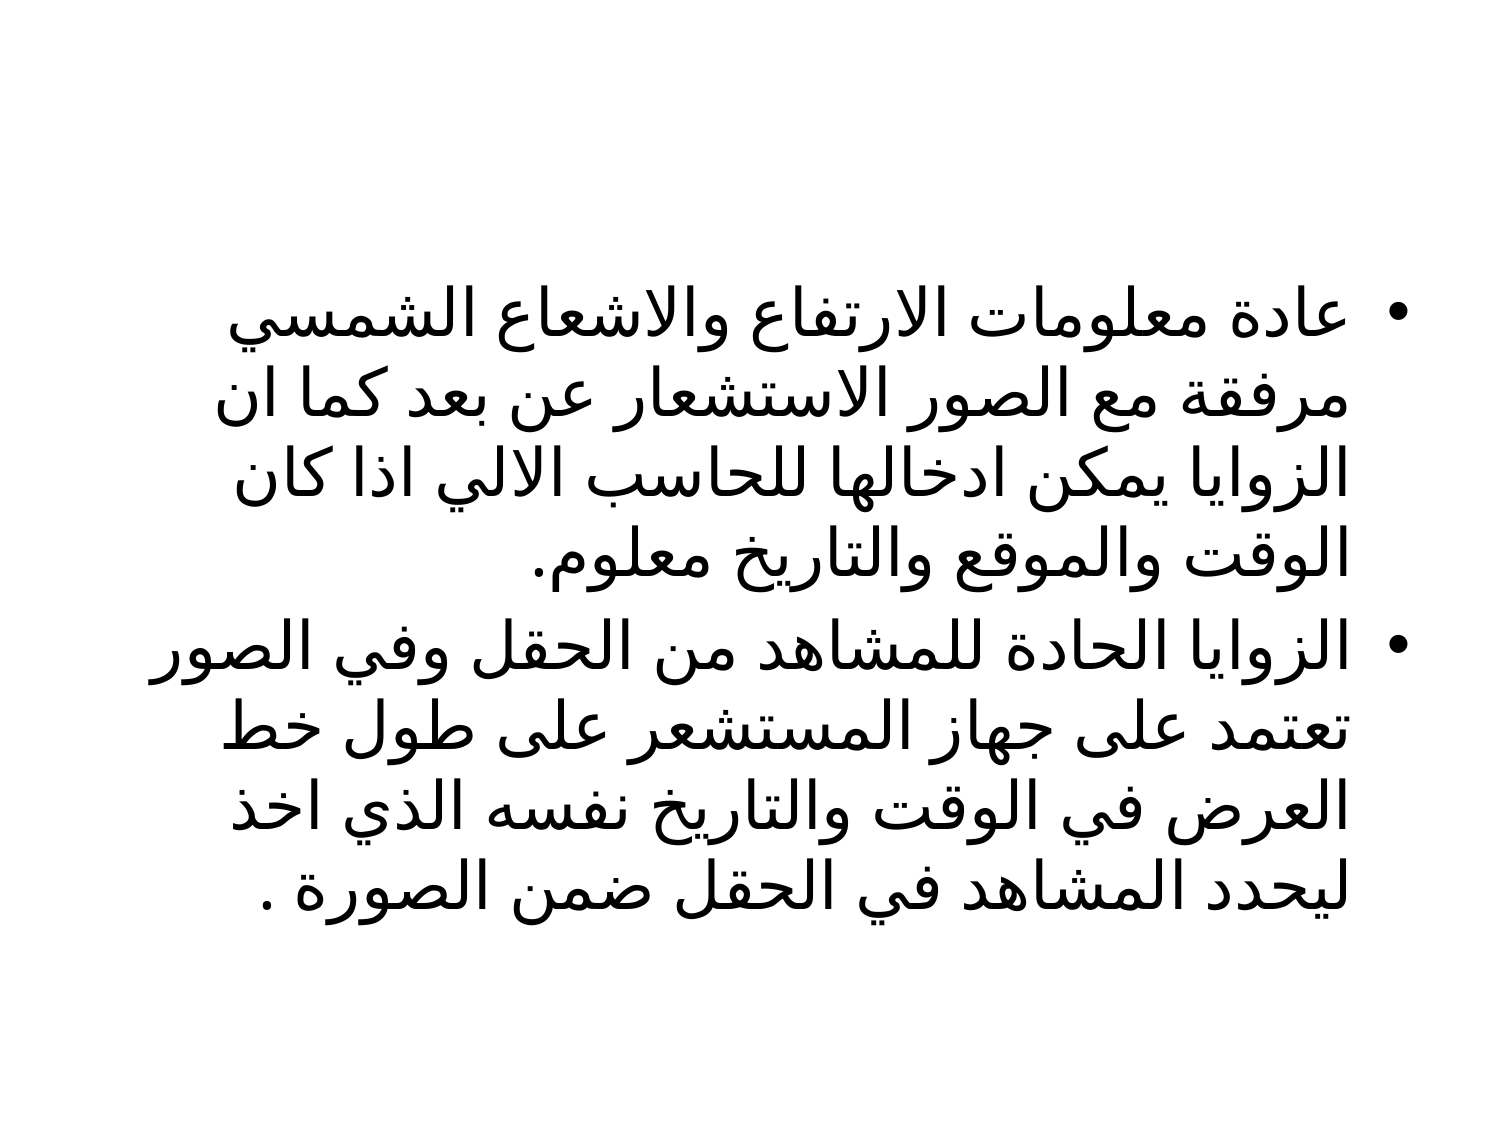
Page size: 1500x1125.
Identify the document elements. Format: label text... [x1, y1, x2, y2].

list عادة معلومات الارتفاع والاشعاع الشمسي مرفقة مع الصور الاستشعار عن بعد كما ان الزوايا يمكن ادخالها للحاسب الالي اذا كان الوقت والموقع والتاريخ معلوم. الزوايا الحادة للمشاهد من الحقل وفي الصور تعتمد على جهاز المستشعر على طول خط العرض في الوقت والتاريخ نفسه الذي اخذ ليحدد المشاهد في الحقل ضمن الصورة . [75, 262, 1425, 1005]
